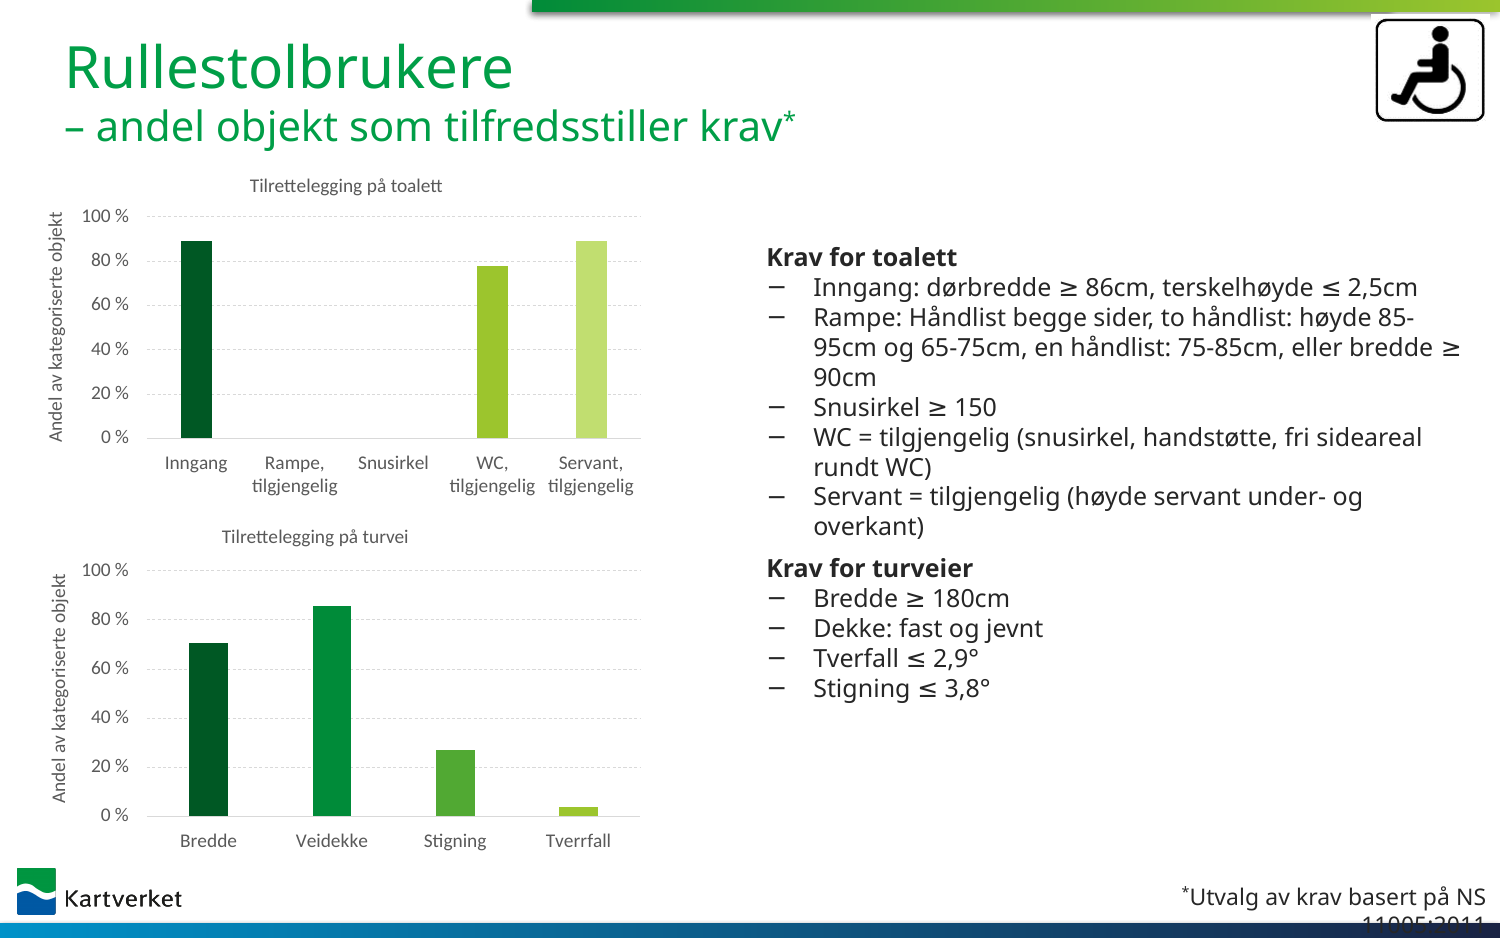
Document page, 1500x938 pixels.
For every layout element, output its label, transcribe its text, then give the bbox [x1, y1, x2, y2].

text_box Rullestolbrukere – andel objekt som tilfredsstiller krav* [49, 14, 1431, 158]
picture [1371, 13, 1491, 127]
picture [41, 166, 652, 505]
text_box Krav for toalett Inngang: dørbredde ≥ 86cm, terskelhøyde ≤ 2,5cm Rampe: Håndlist begge sider, to håndlist: høyde 85-95cm og 65-75cm, en håndlist: 75-85cm, eller bredde ≥ 90cm Snusirkel ≥ 150 WC = tilgjengelig (snusirkel, handstøtte, fri sideareal rundt WC) Servant = tilgjengelig (høyde servant under- og overkant) [751, 234, 1483, 545]
picture [41, 520, 652, 859]
text_box Krav for turveier Bredde ≥ 180cm Dekke: fast og jevnt Tverfall ≤ 2,9° Stigning ≤ 3,8° [751, 545, 1483, 710]
text_box *Utvalg av krav basert på NS 11005:2011 [1068, 873, 1500, 938]
